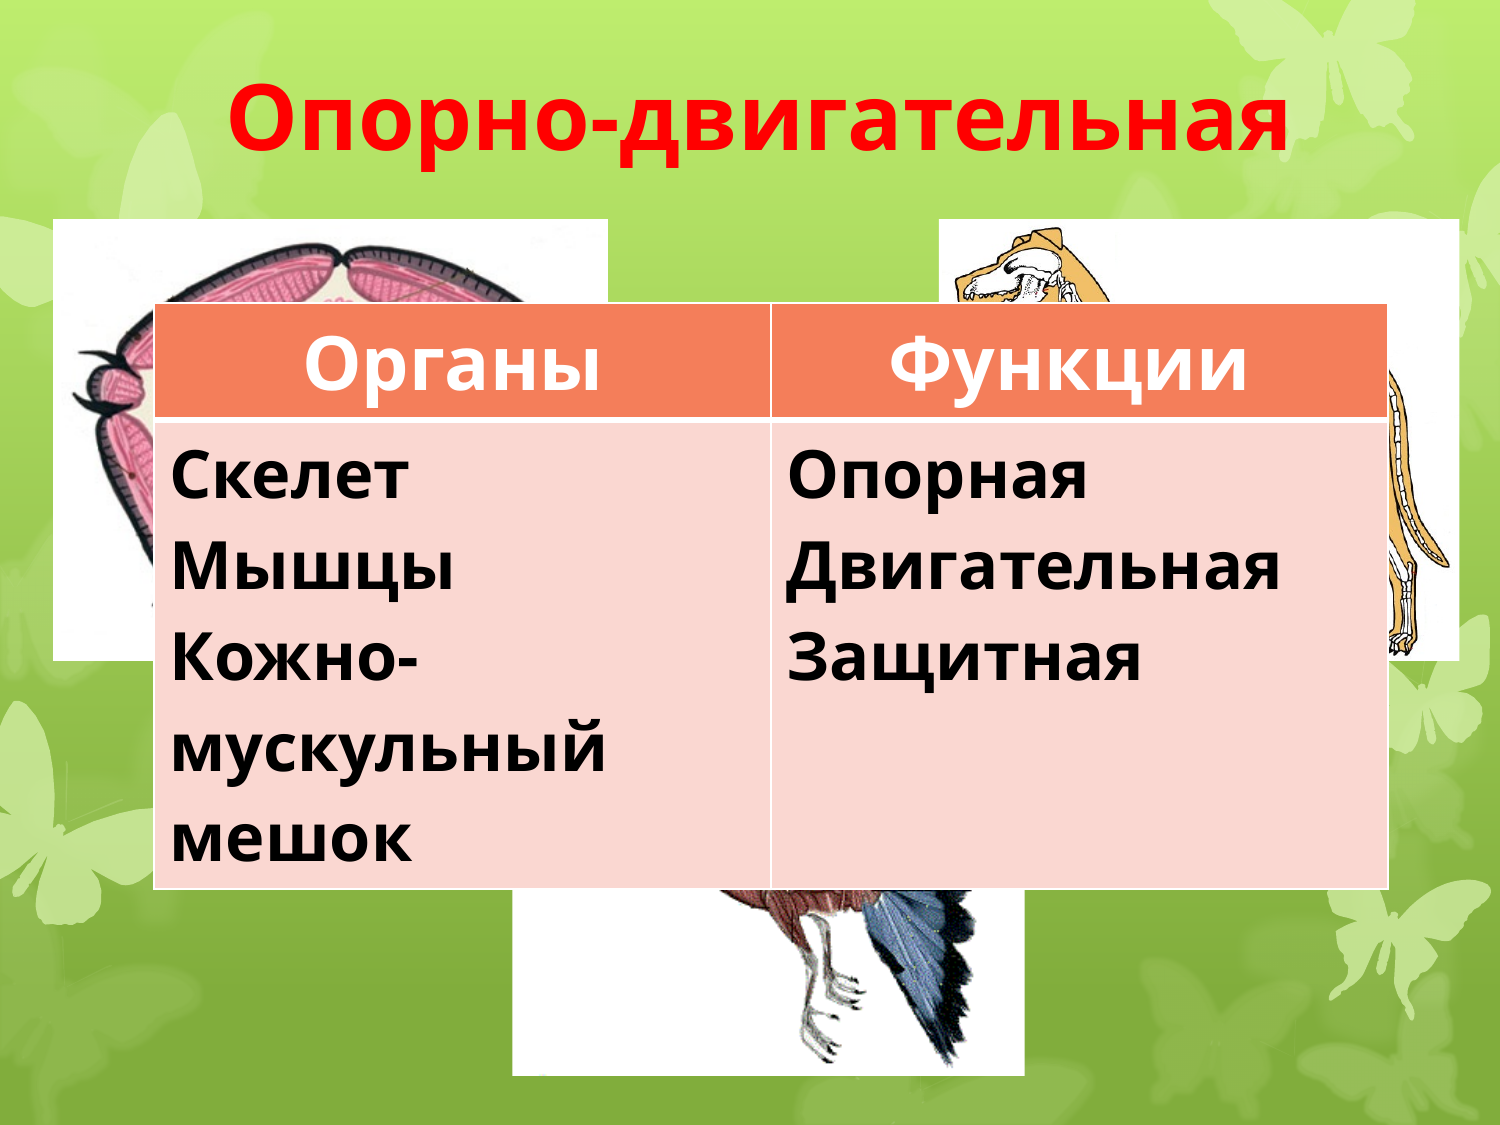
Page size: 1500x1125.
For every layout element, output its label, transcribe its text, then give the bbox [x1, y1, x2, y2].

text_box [52, 219, 1460, 1077]
title Опорно-двигательная [107, 30, 1430, 197]
